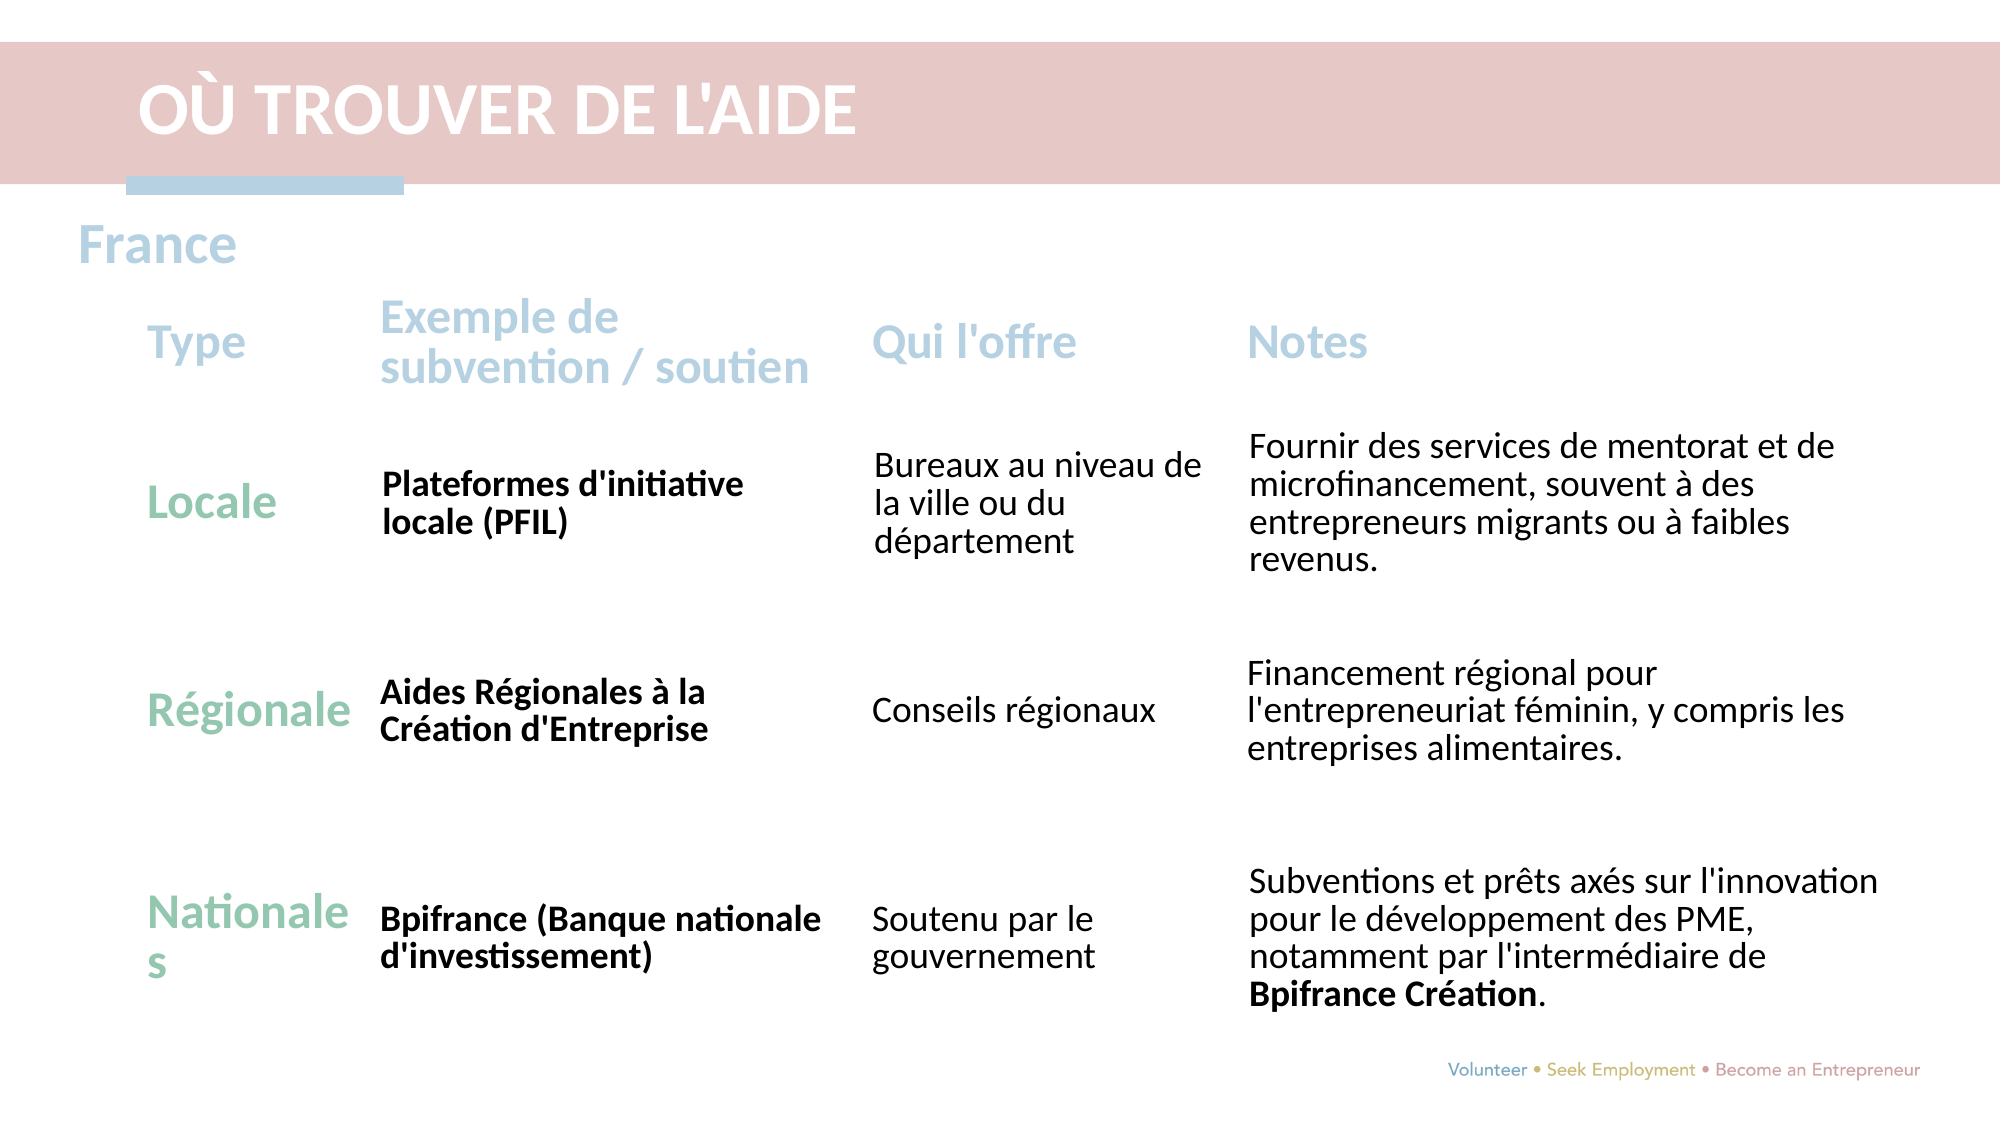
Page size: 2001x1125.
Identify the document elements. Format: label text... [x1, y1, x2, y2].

table_cell Subventions et prêts axés sur l'innovation pour le développement des PME, notamment par l'intermédiaire de Bpifrance Création. [1234, 817, 1912, 1064]
table_header Type [135, 289, 367, 402]
table_cell Nationales [135, 817, 367, 1064]
table_cell Bureaux au niveau de la ville ou du département [859, 402, 1234, 610]
table_cell Locale [135, 402, 367, 610]
table_header Qui l'offre [859, 289, 1234, 402]
table_cell Financement régional pour l'entrepreneuriat féminin, y compris les entreprises alimentaires. [1234, 610, 1912, 817]
table_cell Régionale [135, 610, 367, 817]
table_header Exemple de subvention / soutien [367, 289, 859, 402]
table_cell Fournir des services de mentorat et de microfinancement, souvent à des entrepreneurs migrants ou à faibles revenus. [1234, 402, 1912, 610]
text_box France [63, 218, 1949, 720]
table_cell Bpifrance (Banque nationale d'investissement) [367, 817, 859, 1064]
table_cell Plateformes d'initiative locale (PFIL) [367, 402, 859, 610]
table_header Notes [1234, 289, 1912, 402]
list OÙ TROUVER DE L'AIDE [123, 51, 1913, 170]
table_cell Conseils régionaux [859, 610, 1234, 817]
table_cell Aides Régionales à la Création d'Entreprise [367, 610, 859, 817]
picture [1418, 1046, 1971, 1103]
table_cell Soutenu par le gouvernement [859, 817, 1234, 1064]
